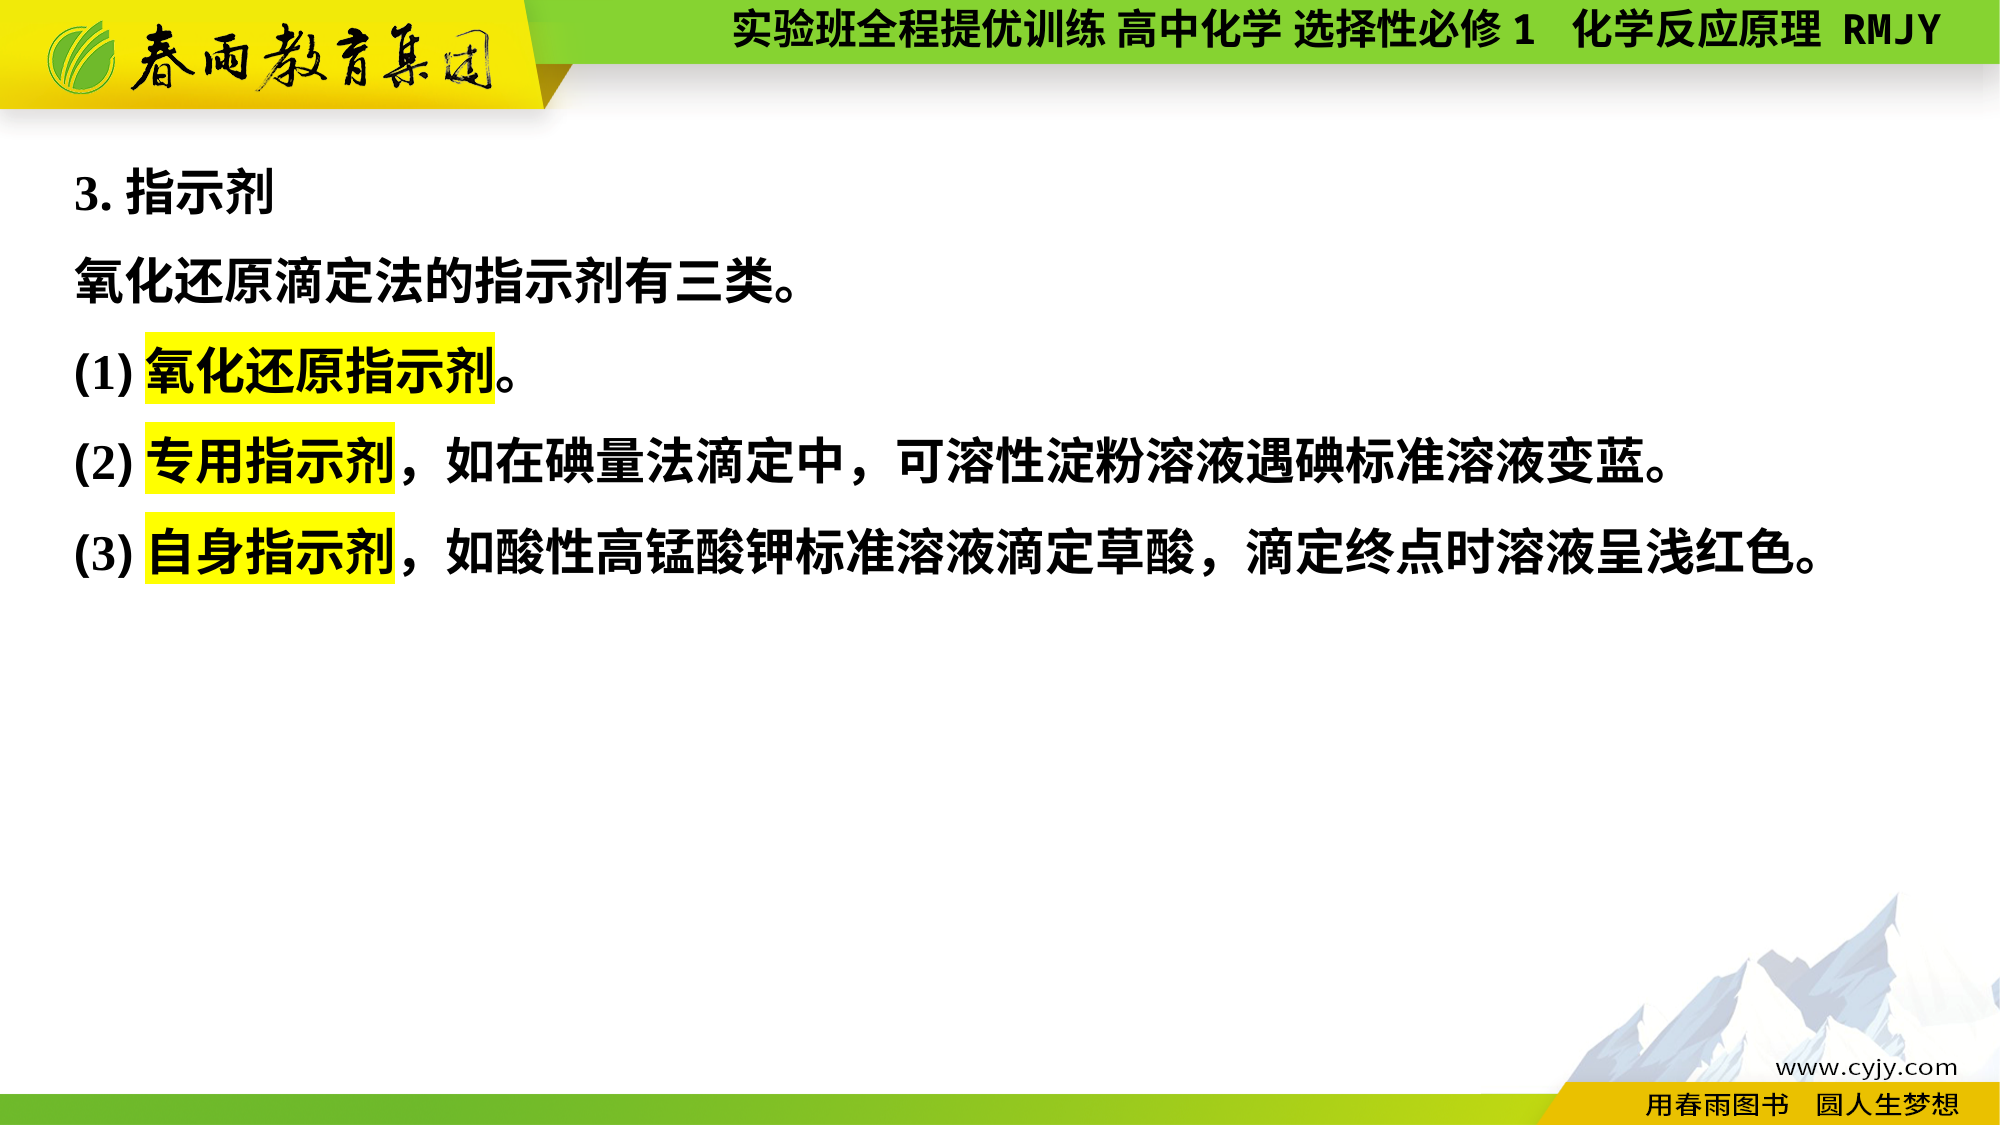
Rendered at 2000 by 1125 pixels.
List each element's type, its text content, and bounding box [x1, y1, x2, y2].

picture [0, 0, 2000, 1125]
list 3.指示剂 氧化还原滴定法的指示剂有三类。 (1)氧化还原指示剂。 (2)专用指示剂，如在碘量法滴定中，可溶性淀粉溶液遇碘标准溶液变蓝。 (3)自身指示剂，如酸性高锰酸钾标准溶液滴定草酸，滴定终点时溶液呈浅红色。 [59, 122, 1944, 592]
